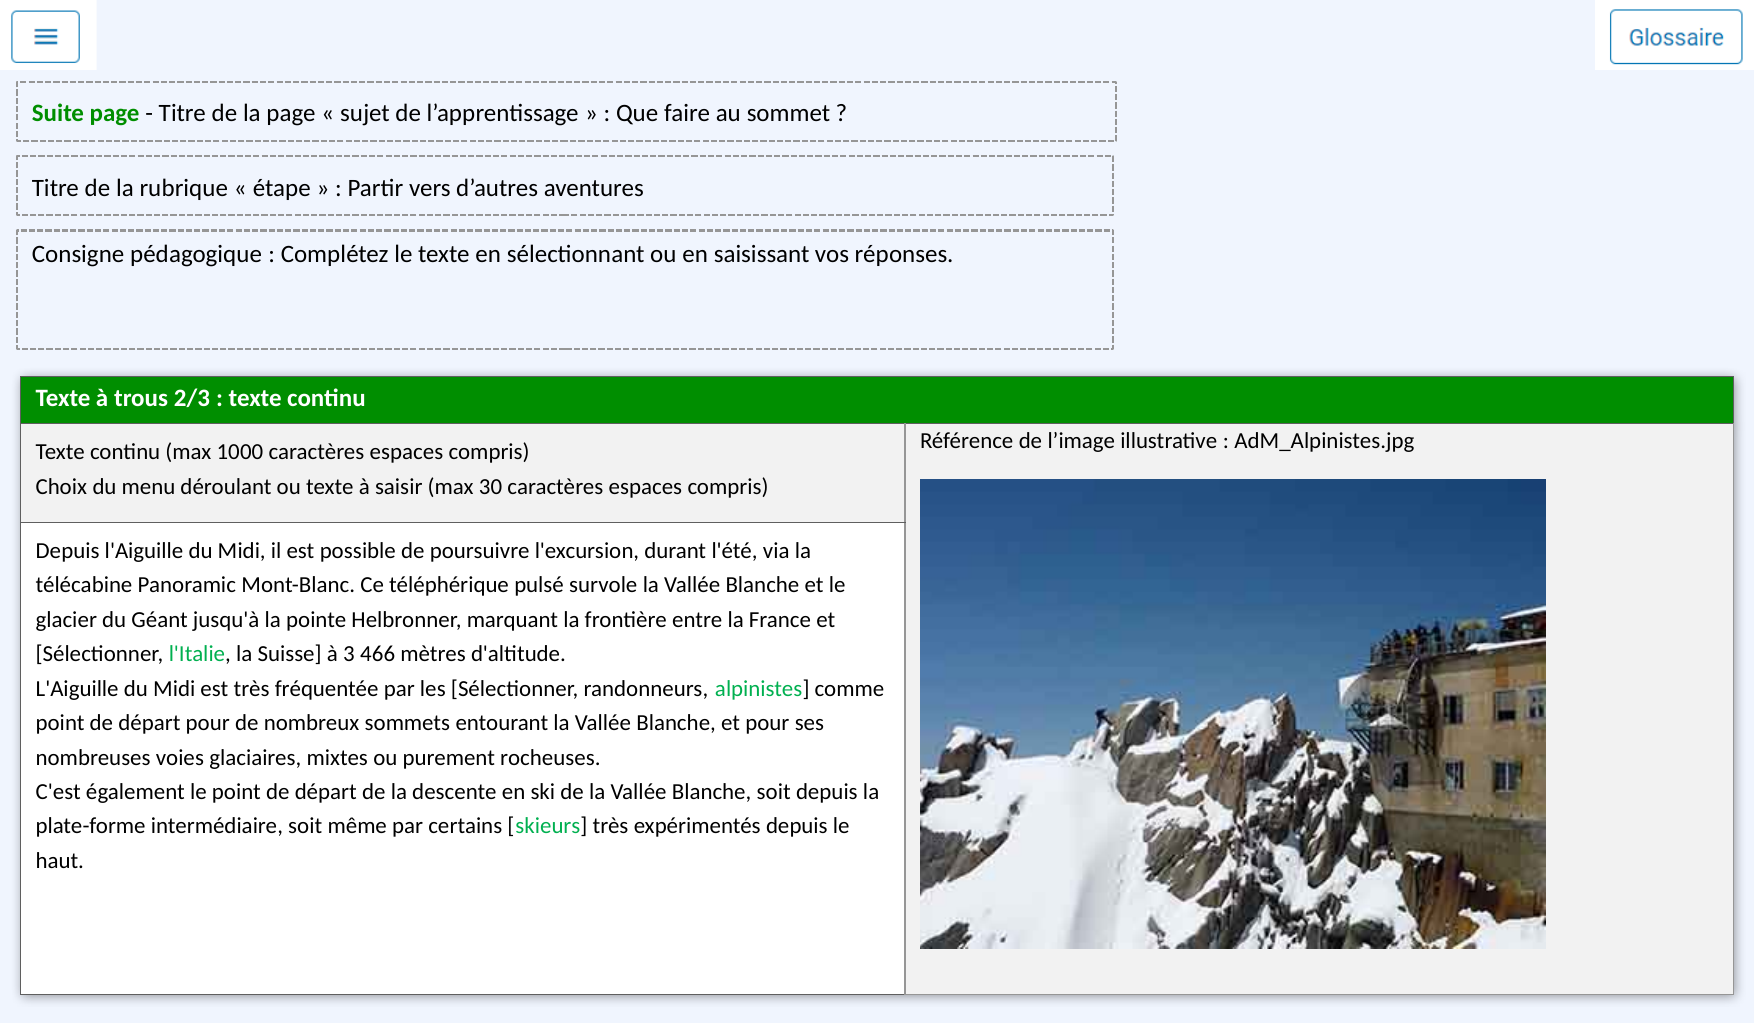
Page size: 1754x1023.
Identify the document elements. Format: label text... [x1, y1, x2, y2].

picture [1595, 0, 1754, 70]
text_box Suite page - Titre de la page « sujet de l’apprentissage » : Que faire au sommet ? [17, 82, 1117, 142]
text_box Titre de la rubrique « étape » : Partir vers d’autres aventures [17, 156, 1114, 216]
picture [0, 0, 97, 70]
table_cell Texte continu (max 1000 caractères espaces compris) Choix du menu déroulant ou texte à saisir (max 30 caractères espaces compris) [21, 424, 904, 522]
table_header Texte à trous 2/3 : texte continu [21, 377, 1733, 423]
text_box Consigne pédagogique : Complétez le texte en sélectionnant ou en saisissant vos réponses. [17, 230, 1114, 349]
table_cell Référence de l’image illustrative : AdM_Alpinistes.jpg [906, 424, 1733, 994]
table_cell Depuis l'Aiguille du Midi, il est possible de poursuivre l'excursion, durant l'été, via la télécabine Panoramic Mont-Blanc. Ce téléphérique pulsé survole la Vallée Blanche et le glacier du Géant jusqu'à la pointe Helbronner, marquant la frontière entre la France et [Sélectionner, l'Italie, la Suisse] à 3 466 mètres d'altitude. L'Aiguille du Midi est très fréquentée par les [Sélectionner, randonneurs, alpinistes] comme point de départ pour de nombreux sommets entourant la Vallée Blanche, et pour ses nombreuses voies glaciaires, mixtes ou purement rocheuses. C'est également le point de départ de la descente en ski de la Vallée Blanche, soit depuis la plate-forme intermédiaire, soit même par certains [skieurs] très expérimentés depuis le haut. [21, 523, 904, 994]
picture [920, 479, 1546, 949]
